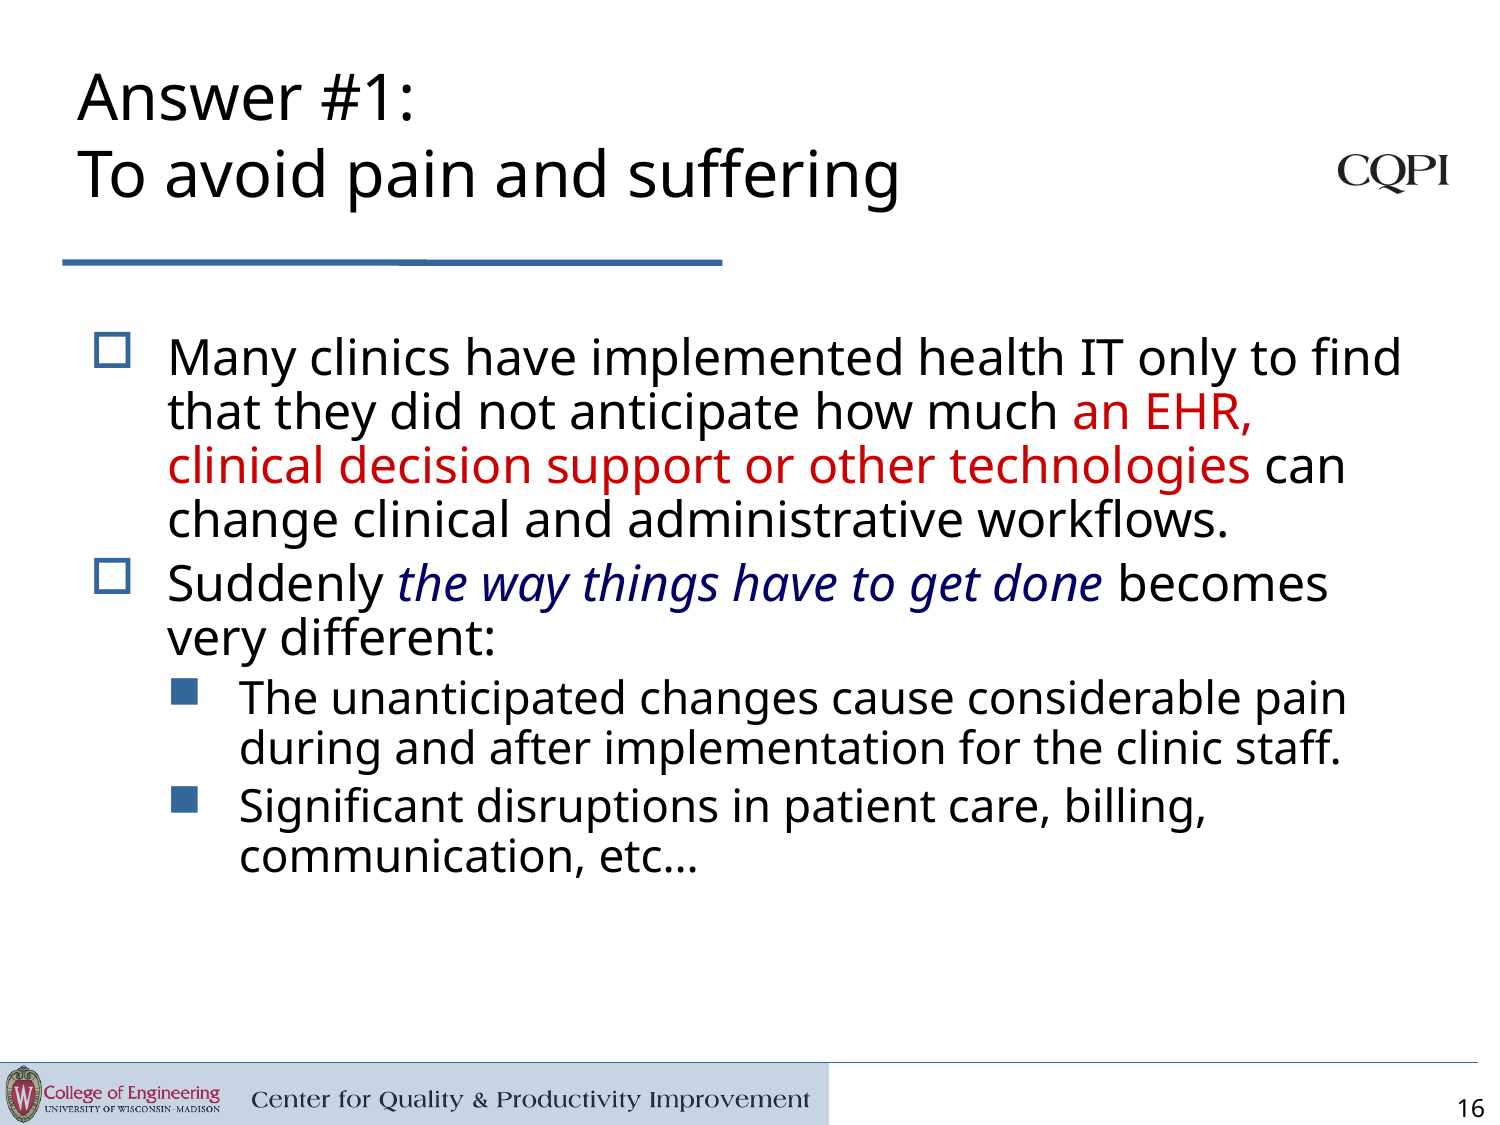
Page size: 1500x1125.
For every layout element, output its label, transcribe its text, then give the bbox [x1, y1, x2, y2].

picture [251, 1090, 810, 1112]
picture [0, 1063, 225, 1125]
list Many clinics have implemented health IT only to find that they did not anticipate how much an EHR, clinical decision support or other technologies can change clinical and administrative workflows. Suddenly the way things have to get done becomes very different: The unanticipated changes cause considerable pain during and after implementation for the clinic staff. Significant disruptions in patient care, billing, communication, etc… [75, 324, 1425, 1050]
picture [1337, 154, 1450, 194]
title Answer #1: To avoid pain and suffering [62, 20, 1288, 246]
